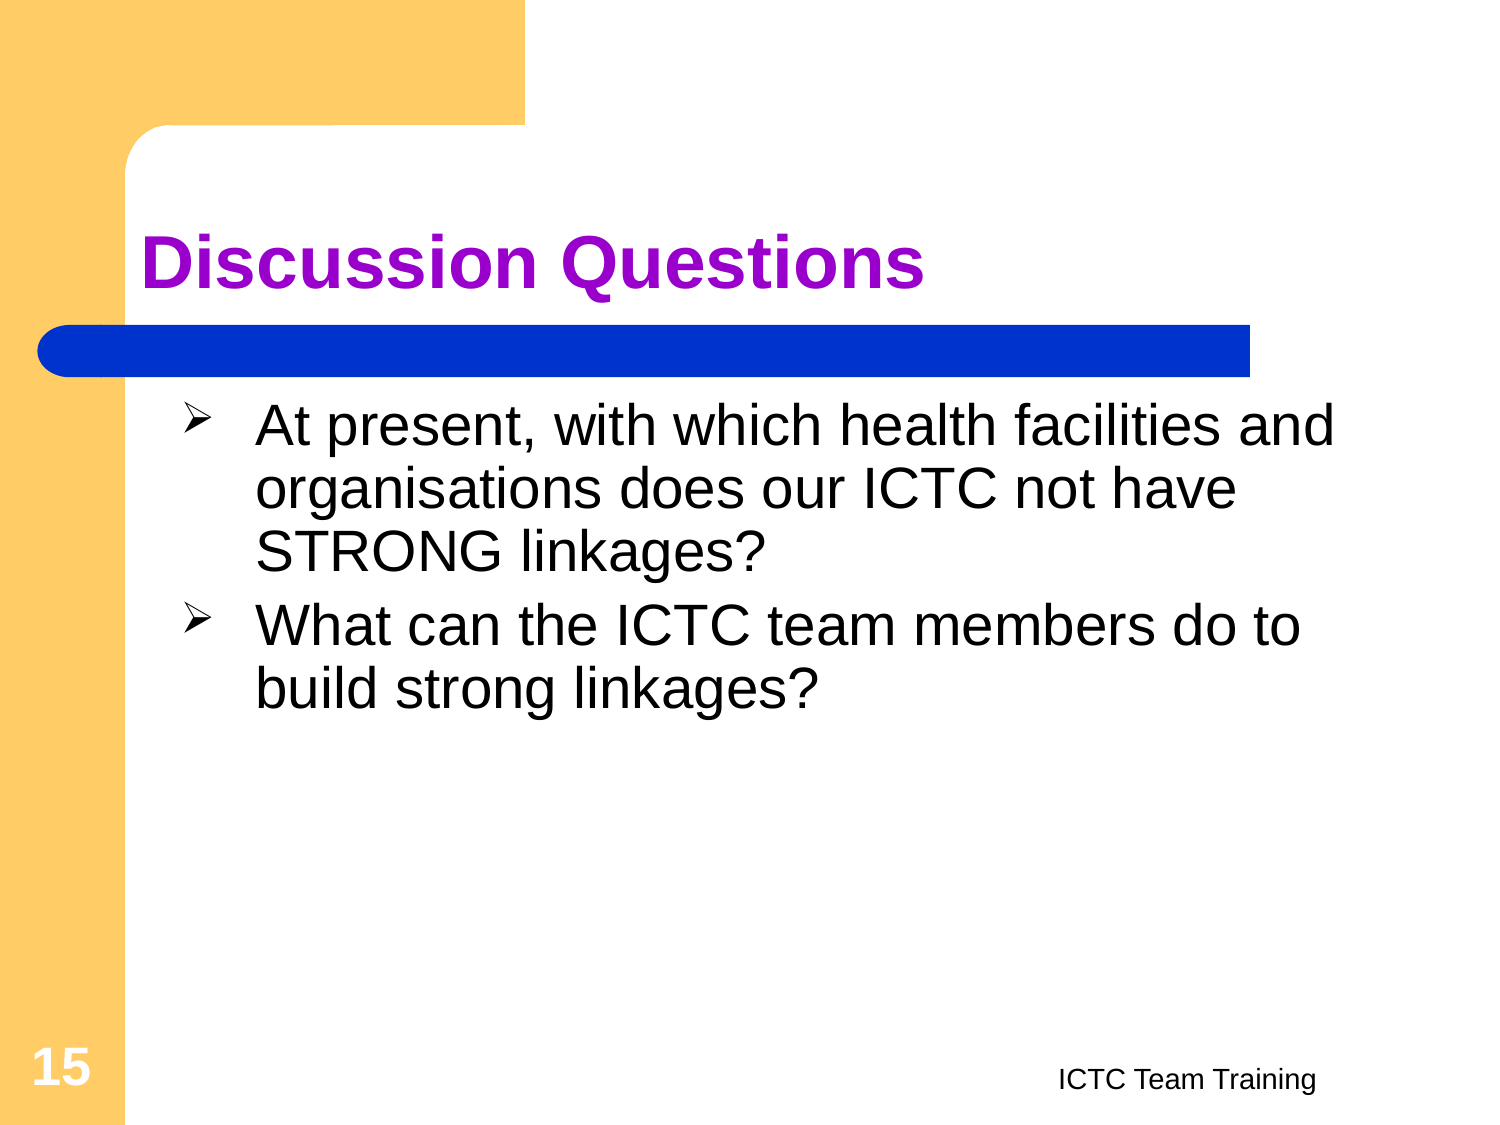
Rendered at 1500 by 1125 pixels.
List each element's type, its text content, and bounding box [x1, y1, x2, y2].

slide_number 15 [13, 1023, 111, 1105]
footer ICTC Team Training [949, 1024, 1426, 1104]
list At present, with which health facilities and organisations does our ICTC not have STRONG linkages? What can the ICTC team members do to build strong linkages? [137, 387, 1400, 999]
title Discussion Questions [124, 124, 1426, 313]
